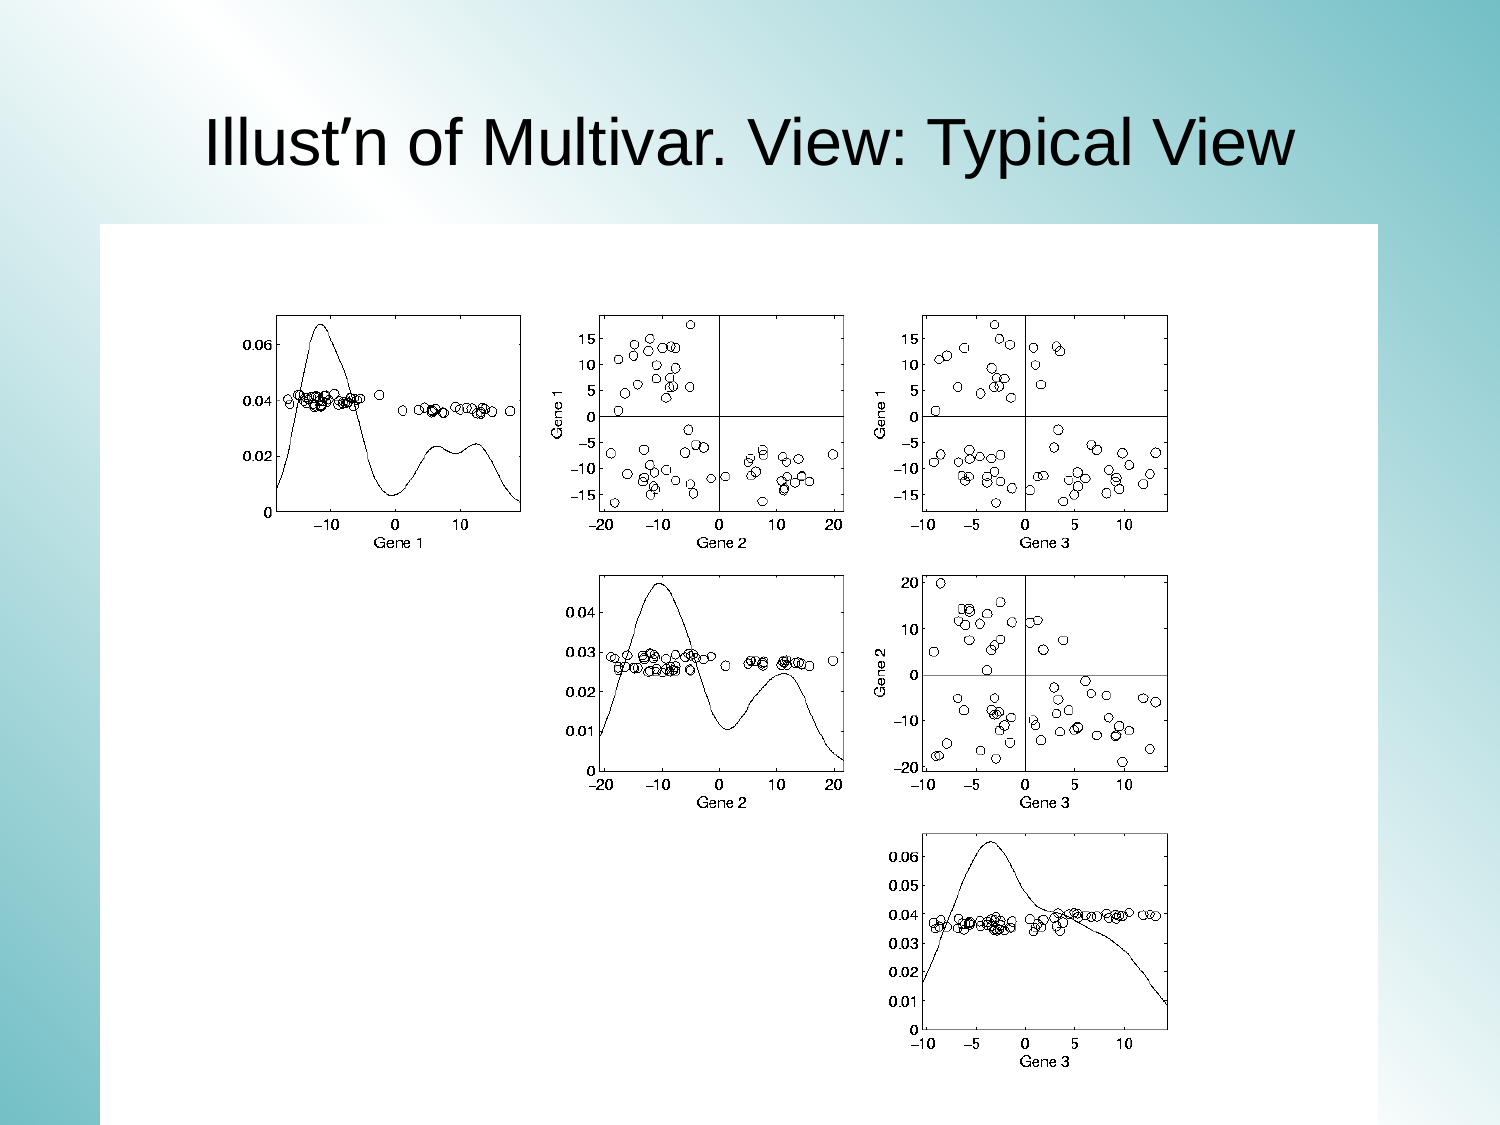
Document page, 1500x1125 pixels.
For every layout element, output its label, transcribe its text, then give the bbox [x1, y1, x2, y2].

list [99, 224, 1378, 1125]
title Illust’n of Multivar. View: Typical View [75, 45, 1425, 233]
